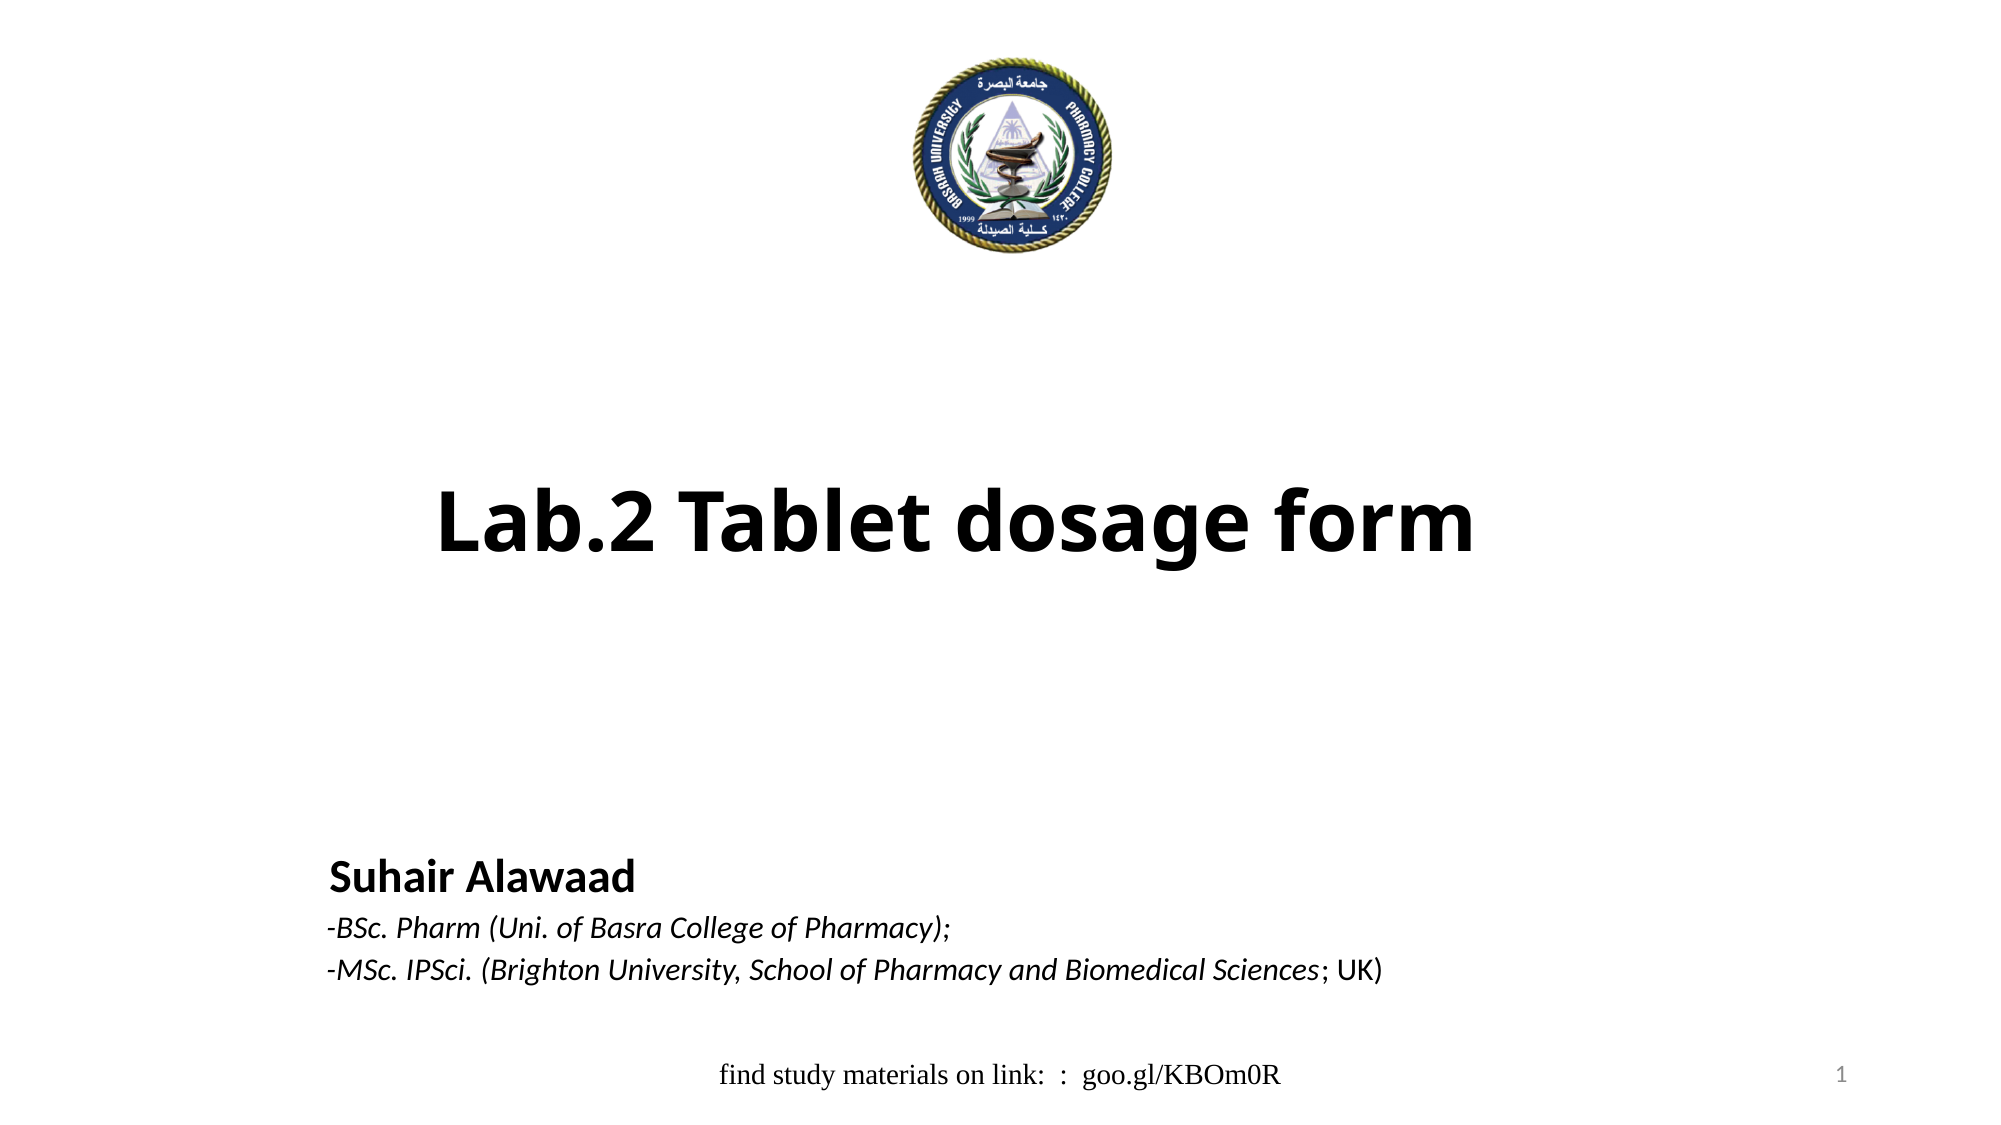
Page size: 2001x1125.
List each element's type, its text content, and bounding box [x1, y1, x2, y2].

slide_number 1 [1412, 1042, 1863, 1103]
subtitle Suhair Alawaad -BSc. Pharm (Uni. of Basra College of Pharmacy); -MSc. IPSci. (Brighton University, School of Pharmacy and Biomedical Sciences; UK) [249, 726, 1750, 998]
title Lab.2 Tablet dosage form [230, 312, 1704, 578]
footer find study materials on link: : goo.gl/KBOm0R [662, 1042, 1338, 1103]
picture [899, 49, 1127, 265]
